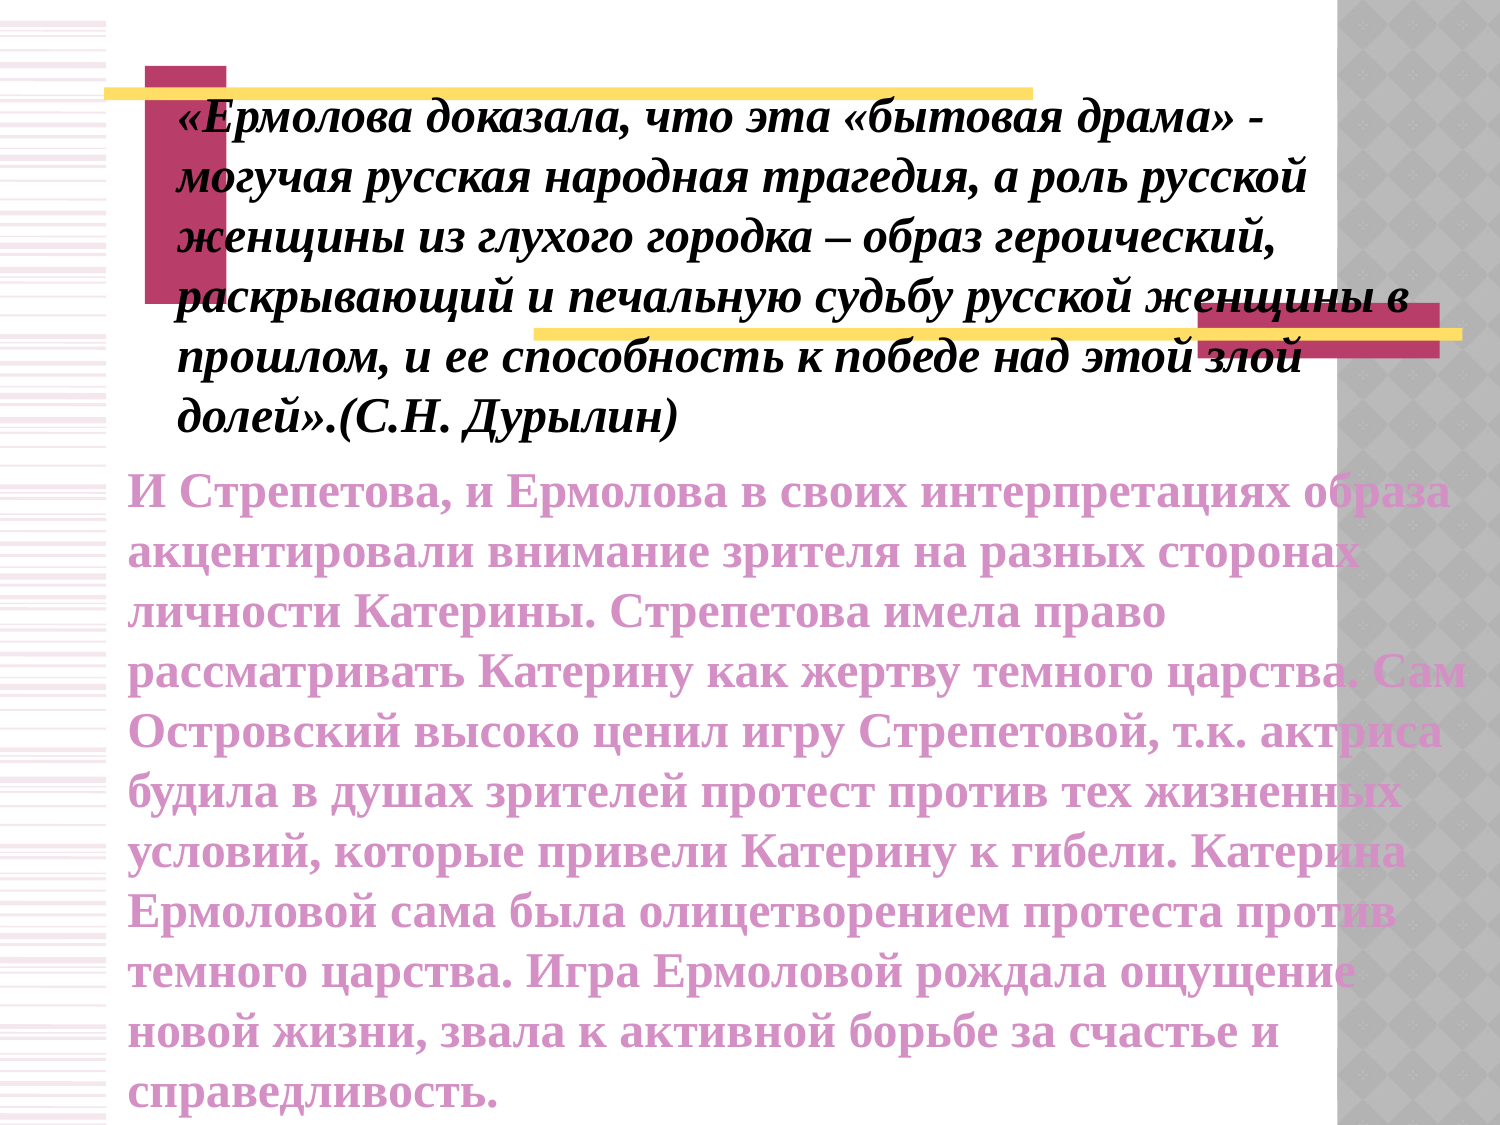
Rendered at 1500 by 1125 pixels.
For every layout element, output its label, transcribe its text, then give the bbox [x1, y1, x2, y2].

text_box И Стрепетова, и Ермолова в своих интерпретациях образа акцентировали внимание зрителя на разных сторонах личности Катерины. Стрепетова имела право рассматривать Катерину как жертву темного царства. Сам Островский высоко ценил игру Стрепетовой, т.к. актриса будила в душах зрителей протест против тех жизненных условий, которые привели Катерину к гибели. Катерина Ермоловой сама была олицетворением протеста против темного царства. Игра Ермоловой рождала ощущение новой жизни, звала к активной борьбе за счастье и справедливость. [112, 449, 1488, 1125]
text_box «Ермолова доказала, что эта «бытовая драма» - могучая русская народная трагедия, а роль русской женщины из глухого городка – образ героический, раскрывающий и печальную судьбу русской женщины в прошлом, и ее способность к победе над этой злой долей».(С.Н. Дурылин) [162, 75, 1425, 449]
